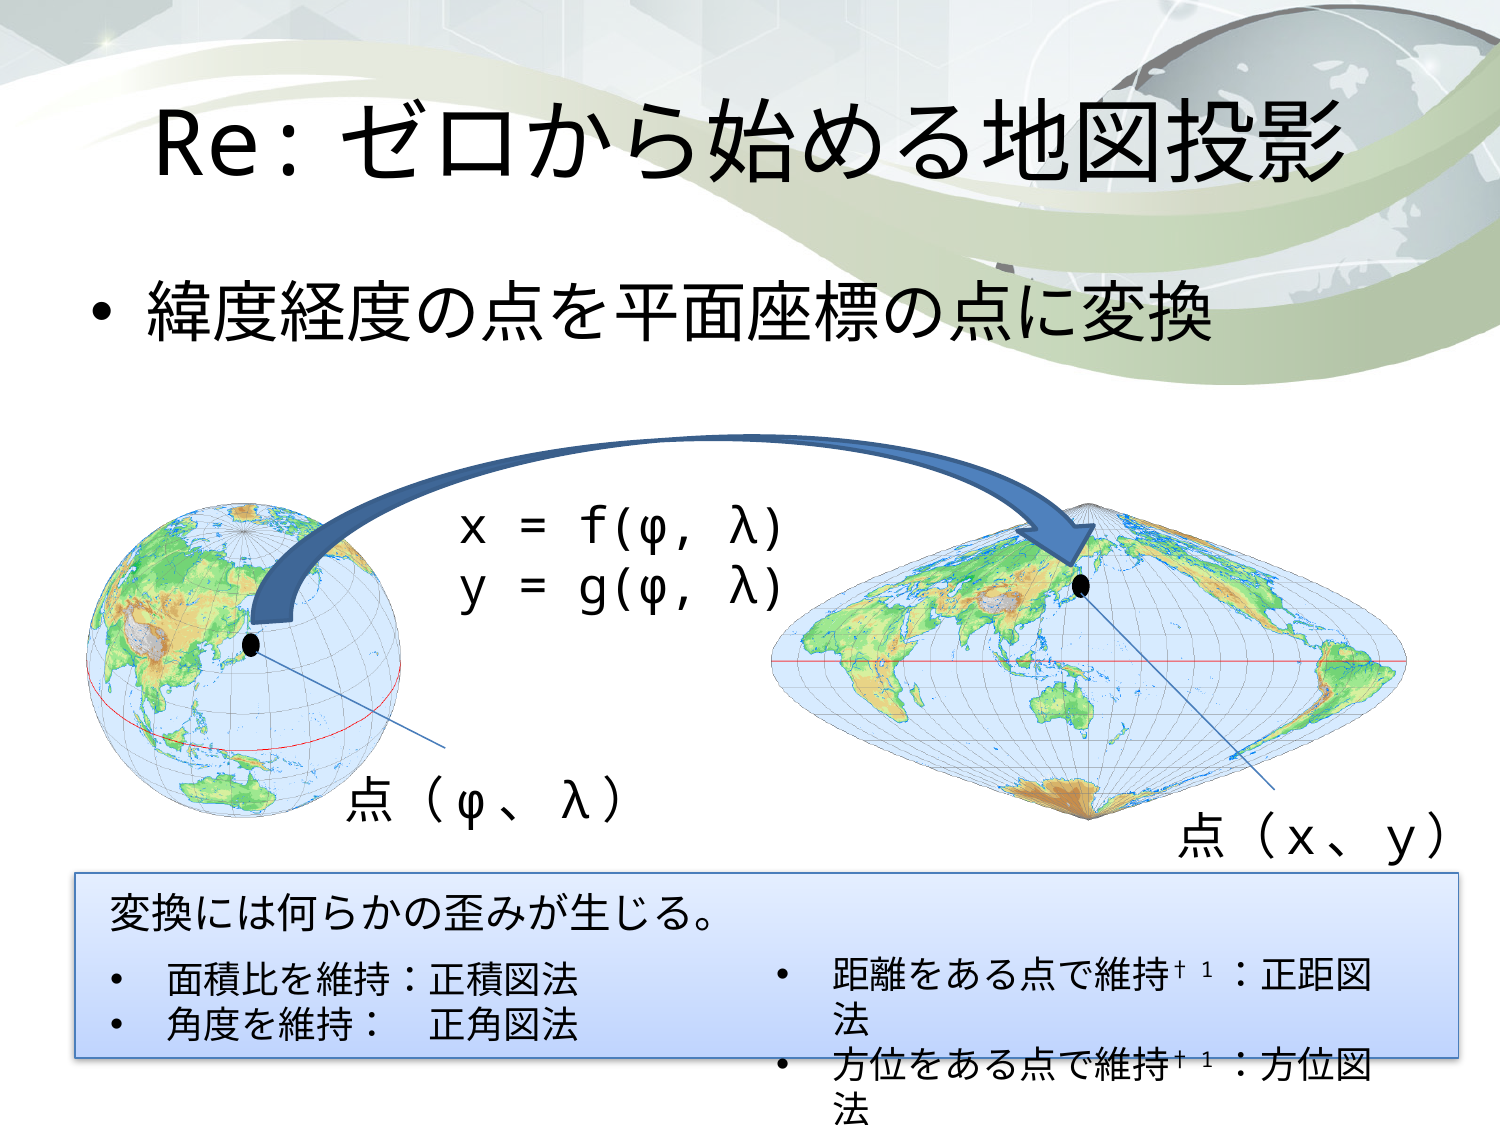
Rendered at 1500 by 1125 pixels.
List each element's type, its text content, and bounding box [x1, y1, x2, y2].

text_box 点（ｘ、ｙ） [1162, 797, 1492, 872]
text_box 面積比を維持：正積図法 角度を維持： 正角図法 [95, 948, 607, 1054]
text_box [255, 651, 446, 749]
text_box [74, 872, 1459, 1059]
text_box x = f(φ, λ) y = g(φ, λ) [443, 486, 803, 622]
picture [76, 492, 413, 829]
text_box 距離をある点で維持†1：正距図法 方位をある点で維持†1：方位図法 [761, 943, 1420, 1125]
list 緯度経度の点を平面座標の点に変換 [75, 262, 1425, 362]
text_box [1080, 592, 1275, 791]
title Re:ゼロから始める地図投影 [75, 45, 1425, 233]
text_box 変換には何らかの歪みが生じる。 [95, 879, 1439, 945]
picture [741, 492, 1421, 829]
text_box [392, 434, 1035, 499]
text_box 点（φ、λ） [414, 760, 668, 836]
